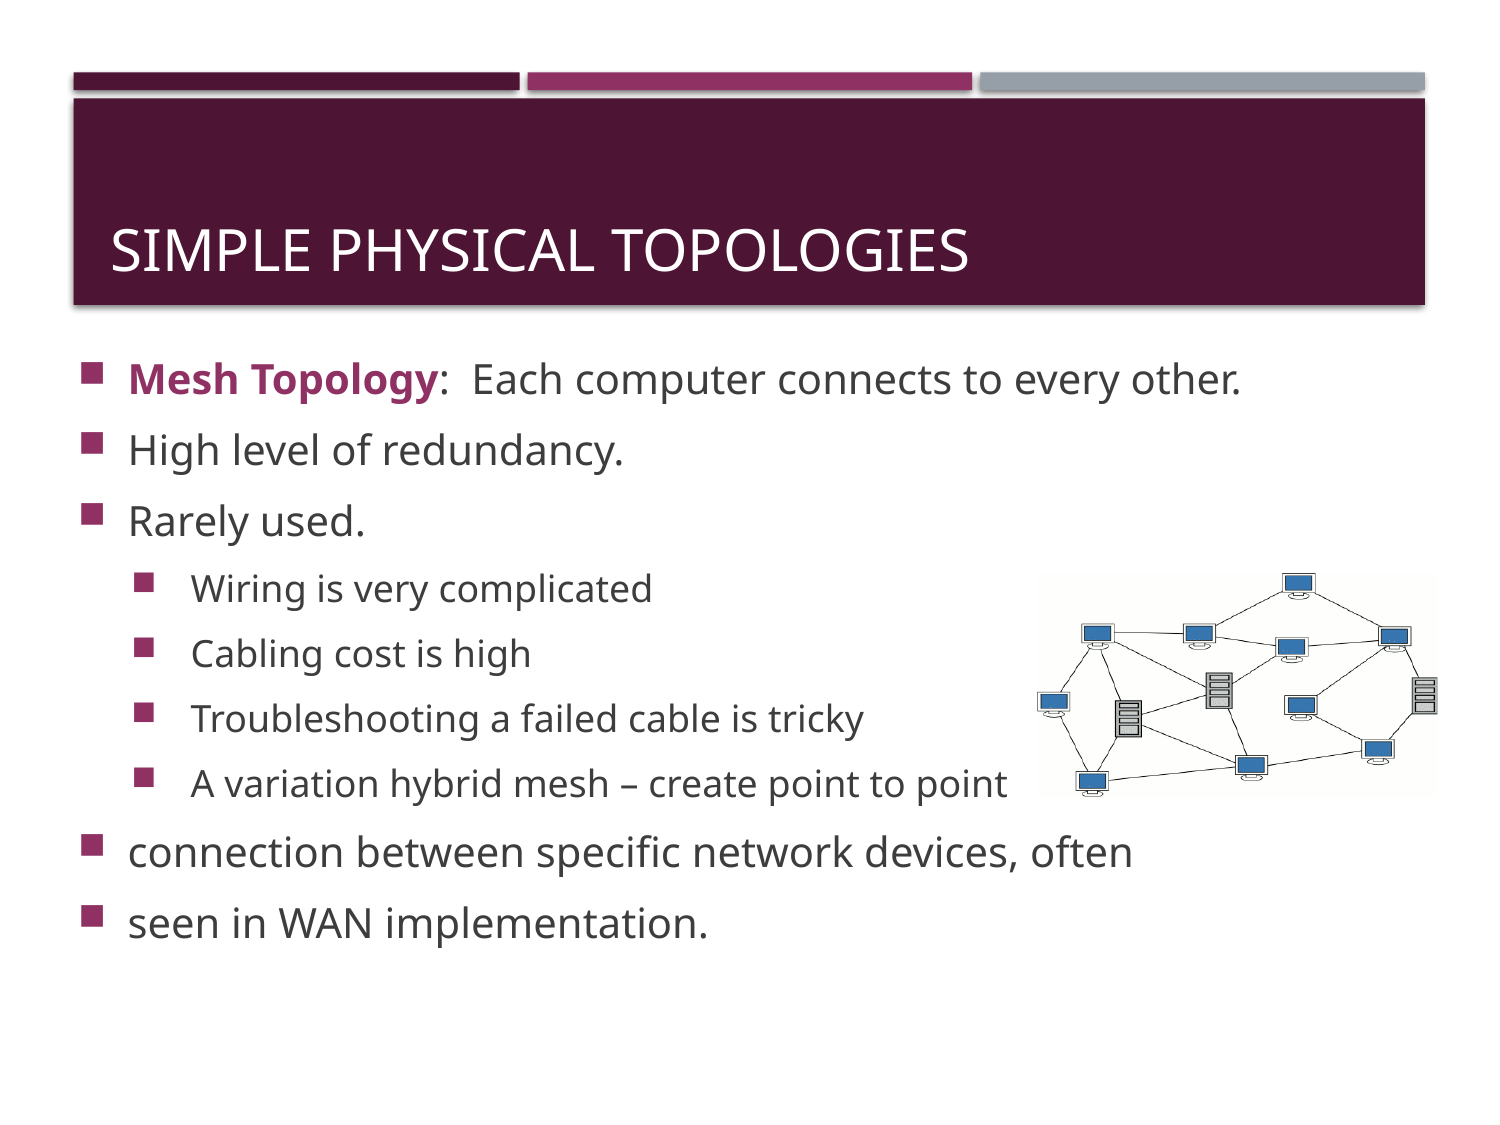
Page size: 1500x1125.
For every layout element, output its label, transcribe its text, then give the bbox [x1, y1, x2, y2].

title Simple Physical Topologies [95, 112, 1406, 291]
text_box [1037, 573, 1438, 797]
list Mesh Topology: Each computer connects to every other. High level of redundancy. Rarely used. Wiring is very complicated Cabling cost is high Troubleshooting a failed cable is tricky A variation hybrid mesh – create point to point connection between specific network devices, often seen in WAN implementation. [62, 387, 1374, 984]
